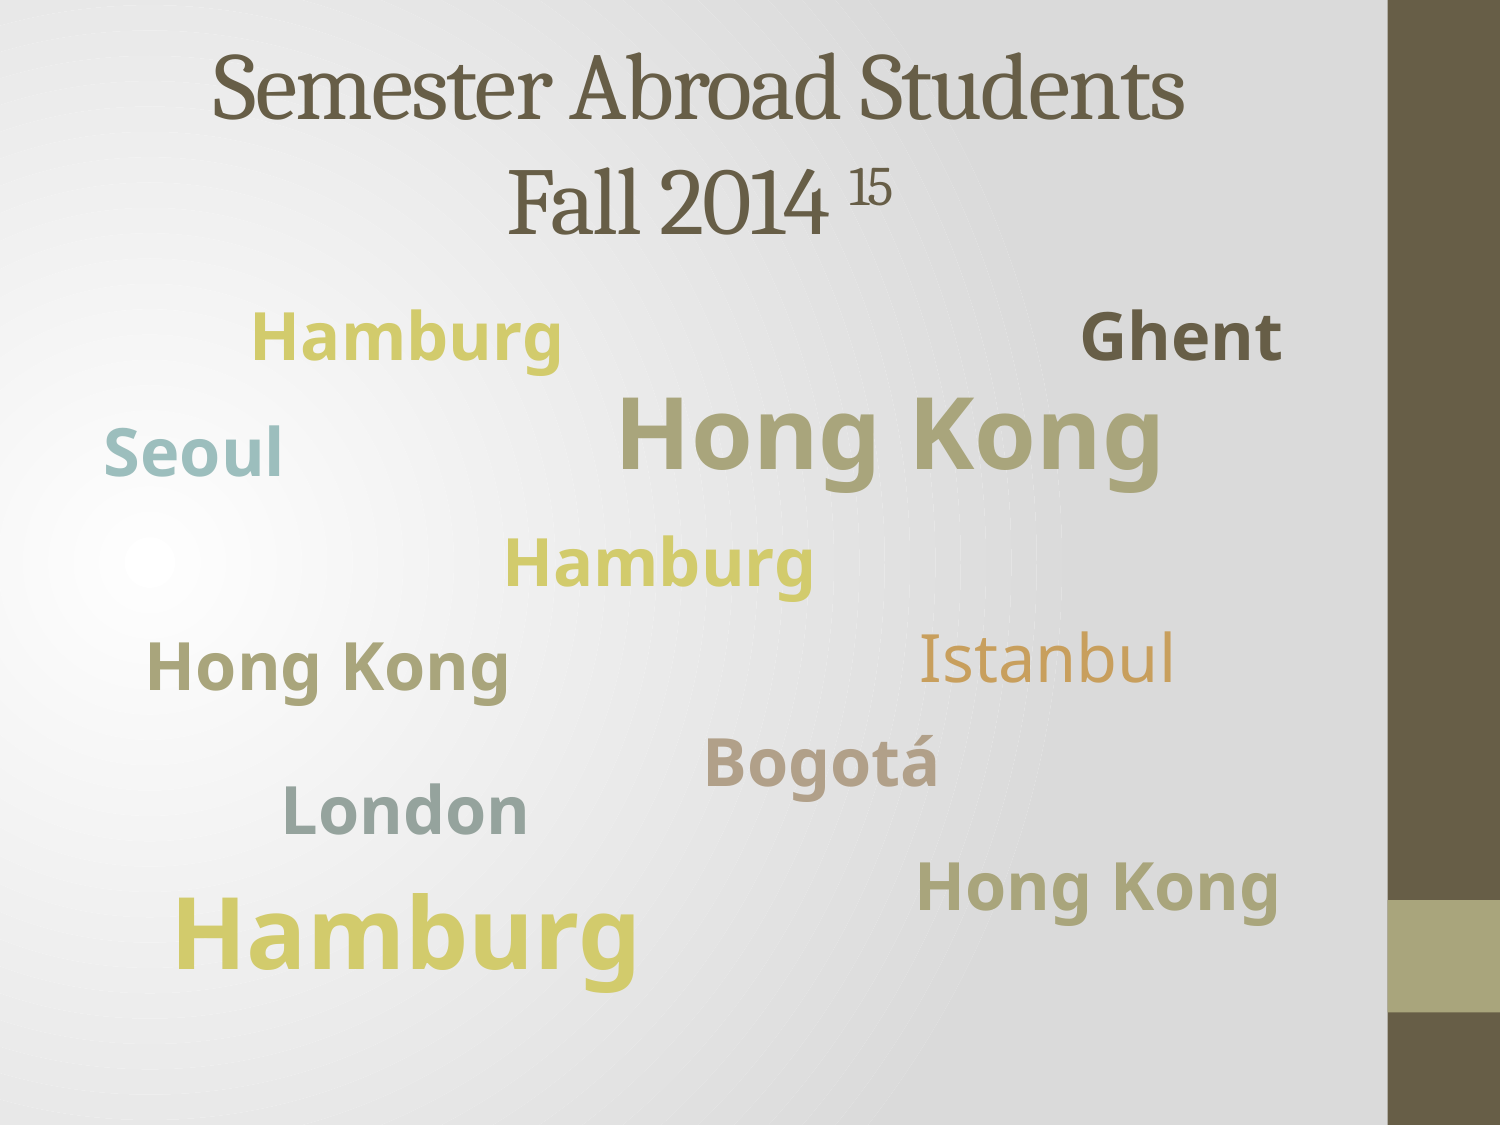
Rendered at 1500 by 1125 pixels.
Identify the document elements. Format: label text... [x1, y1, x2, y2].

text_box Hamburg [155, 862, 696, 998]
text_box Hong Kong [900, 836, 1325, 932]
text_box Hong Kong [130, 616, 581, 712]
text_box Ghent [1064, 286, 1352, 382]
text_box Hamburg [235, 286, 661, 382]
text_box Hong Kong [599, 362, 1275, 498]
text_box Istanbul [904, 608, 1237, 704]
text_box Seoul [88, 402, 382, 498]
text_box Bogotá [687, 712, 1000, 808]
text_box Hamburg [487, 512, 844, 608]
list [75, 262, 1325, 1050]
text_box London [266, 760, 641, 856]
title Semester Abroad Students Fall 2014 15 [75, 45, 1325, 233]
